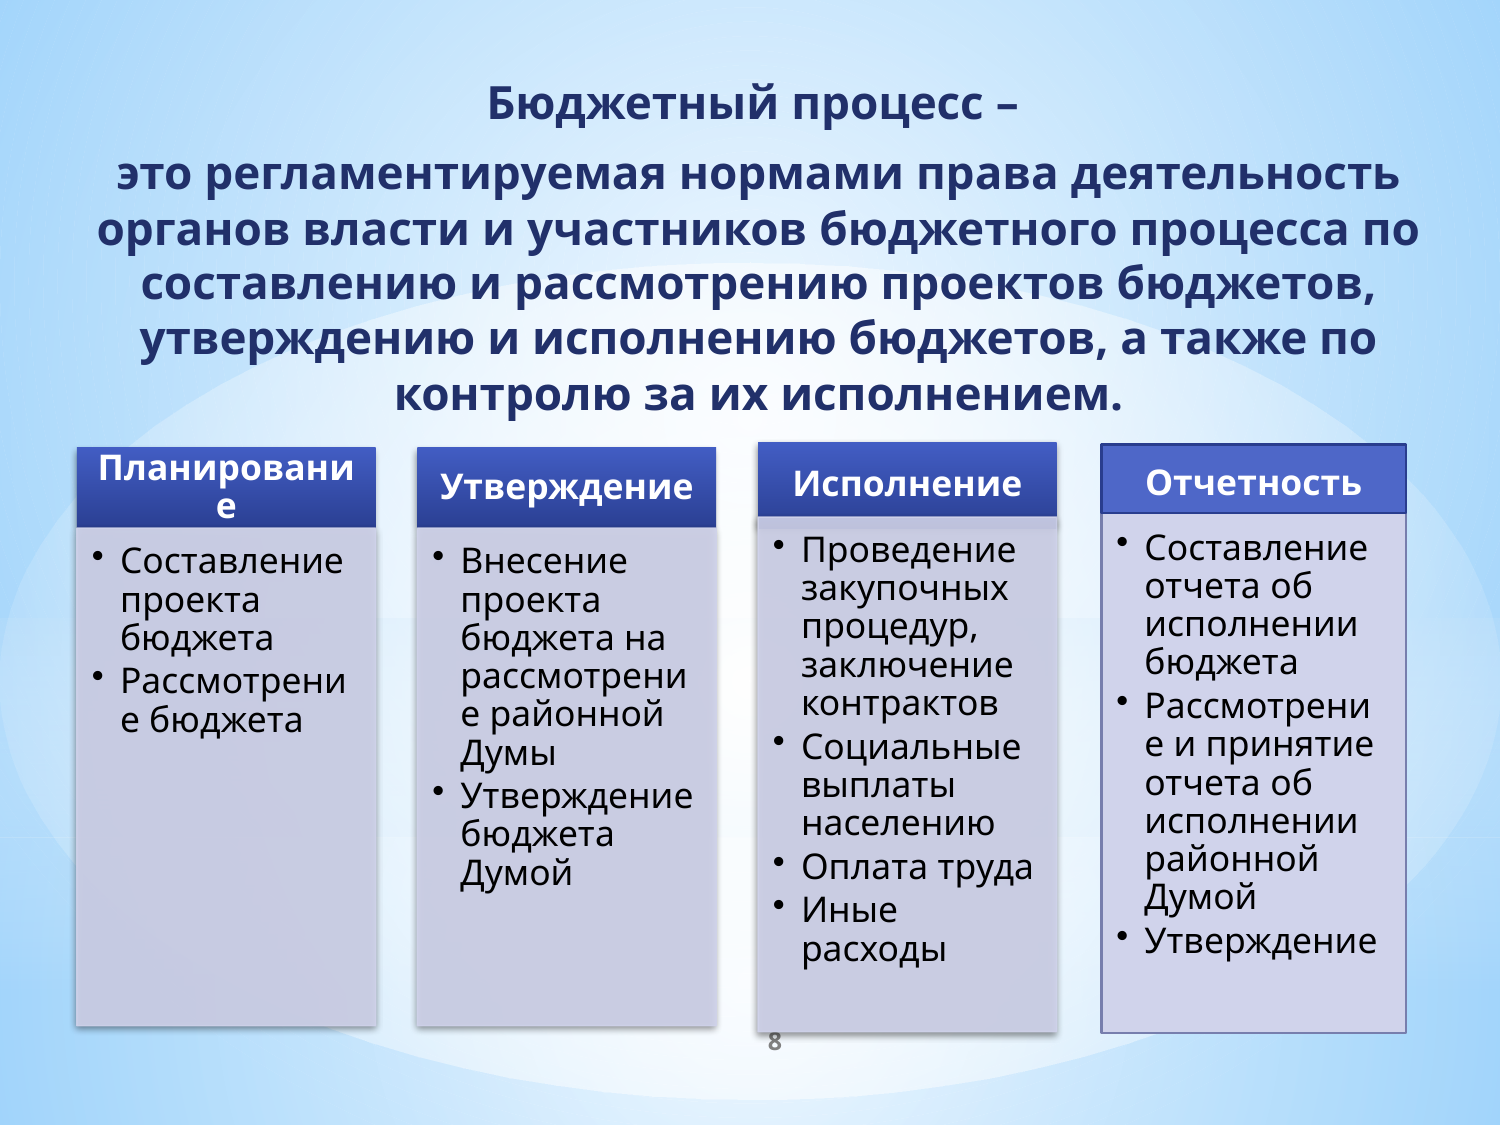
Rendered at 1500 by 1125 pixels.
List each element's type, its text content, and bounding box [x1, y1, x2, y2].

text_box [1101, 521, 1407, 1036]
list Бюджетный процесс – это регламентируемая нормами права деятельность органов власти и участников бюджетного процесса по составлению и рассмотрению проектов бюджетов, утверждению и исполнению бюджетов, а также по контролю за их исполнением. [13, 66, 1496, 445]
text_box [76, 399, 1058, 1074]
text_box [1101, 444, 1407, 514]
